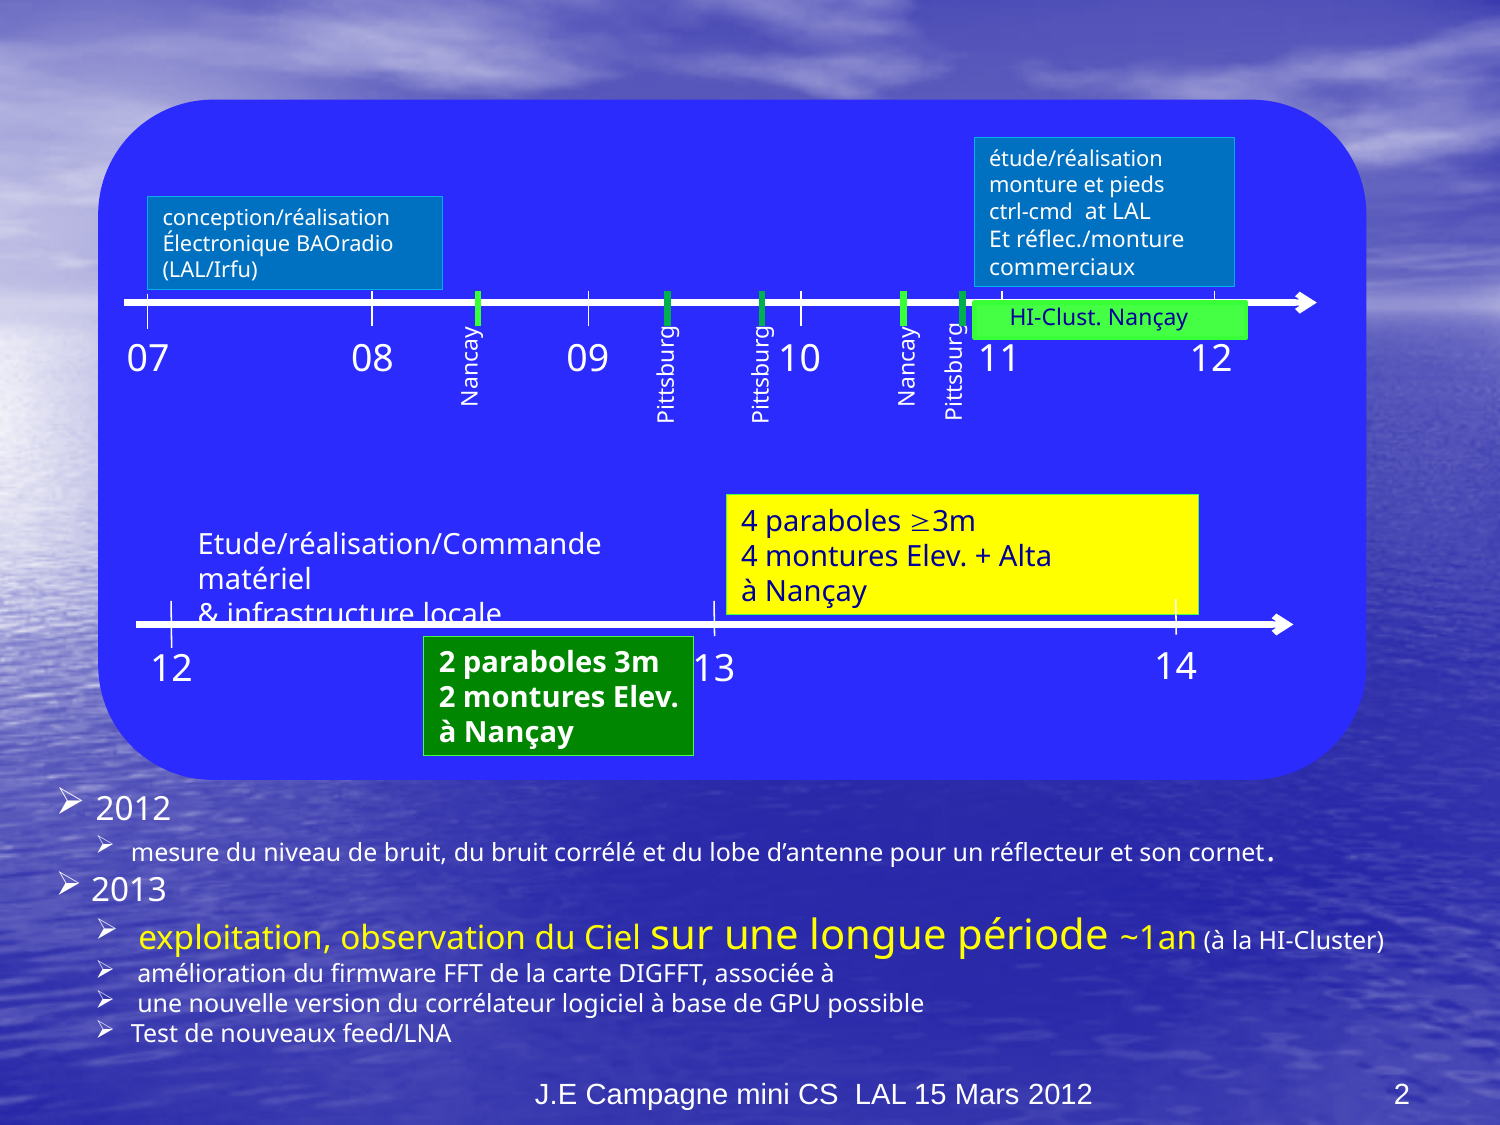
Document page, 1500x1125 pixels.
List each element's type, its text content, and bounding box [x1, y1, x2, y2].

text_box 13 [694, 636, 751, 696]
text_box 2012 mesure du niveau de bruit, du bruit corrélé et du lobe d’antenne pour un réflecteur et son cornet. 2013 exploitation, observation du Ciel sur une longue période ~1an (à la HI-Cluster) amélioration du firmware FFT de la carte DIGFFT, associée à une nouvelle version du corrélateur logiciel à base de GPU possible Test de nouveaux feed/LNA [41, 775, 1400, 1056]
text_box Etude/réalisation/Commande matériel & infrastructure locale [183, 517, 708, 623]
text_box 2 paraboles 3m 2 montures Elev. à Nançay [423, 638, 694, 756]
text_box 4 paraboles 3m 4 montures Elev. + Alta à Nançay [726, 494, 1199, 615]
text_box [98, 99, 1367, 775]
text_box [111, 136, 1318, 436]
footer J.E Campagne mini CS LAL 15 Mars 2012 [512, 1056, 1074, 1118]
text_box 14 [1139, 634, 1212, 695]
text_box Etude/réalisation/Commande matériel & infrastructure locale [183, 632, 708, 638]
slide_number 2 [1074, 1039, 1426, 1118]
text_box 12 [135, 636, 208, 696]
